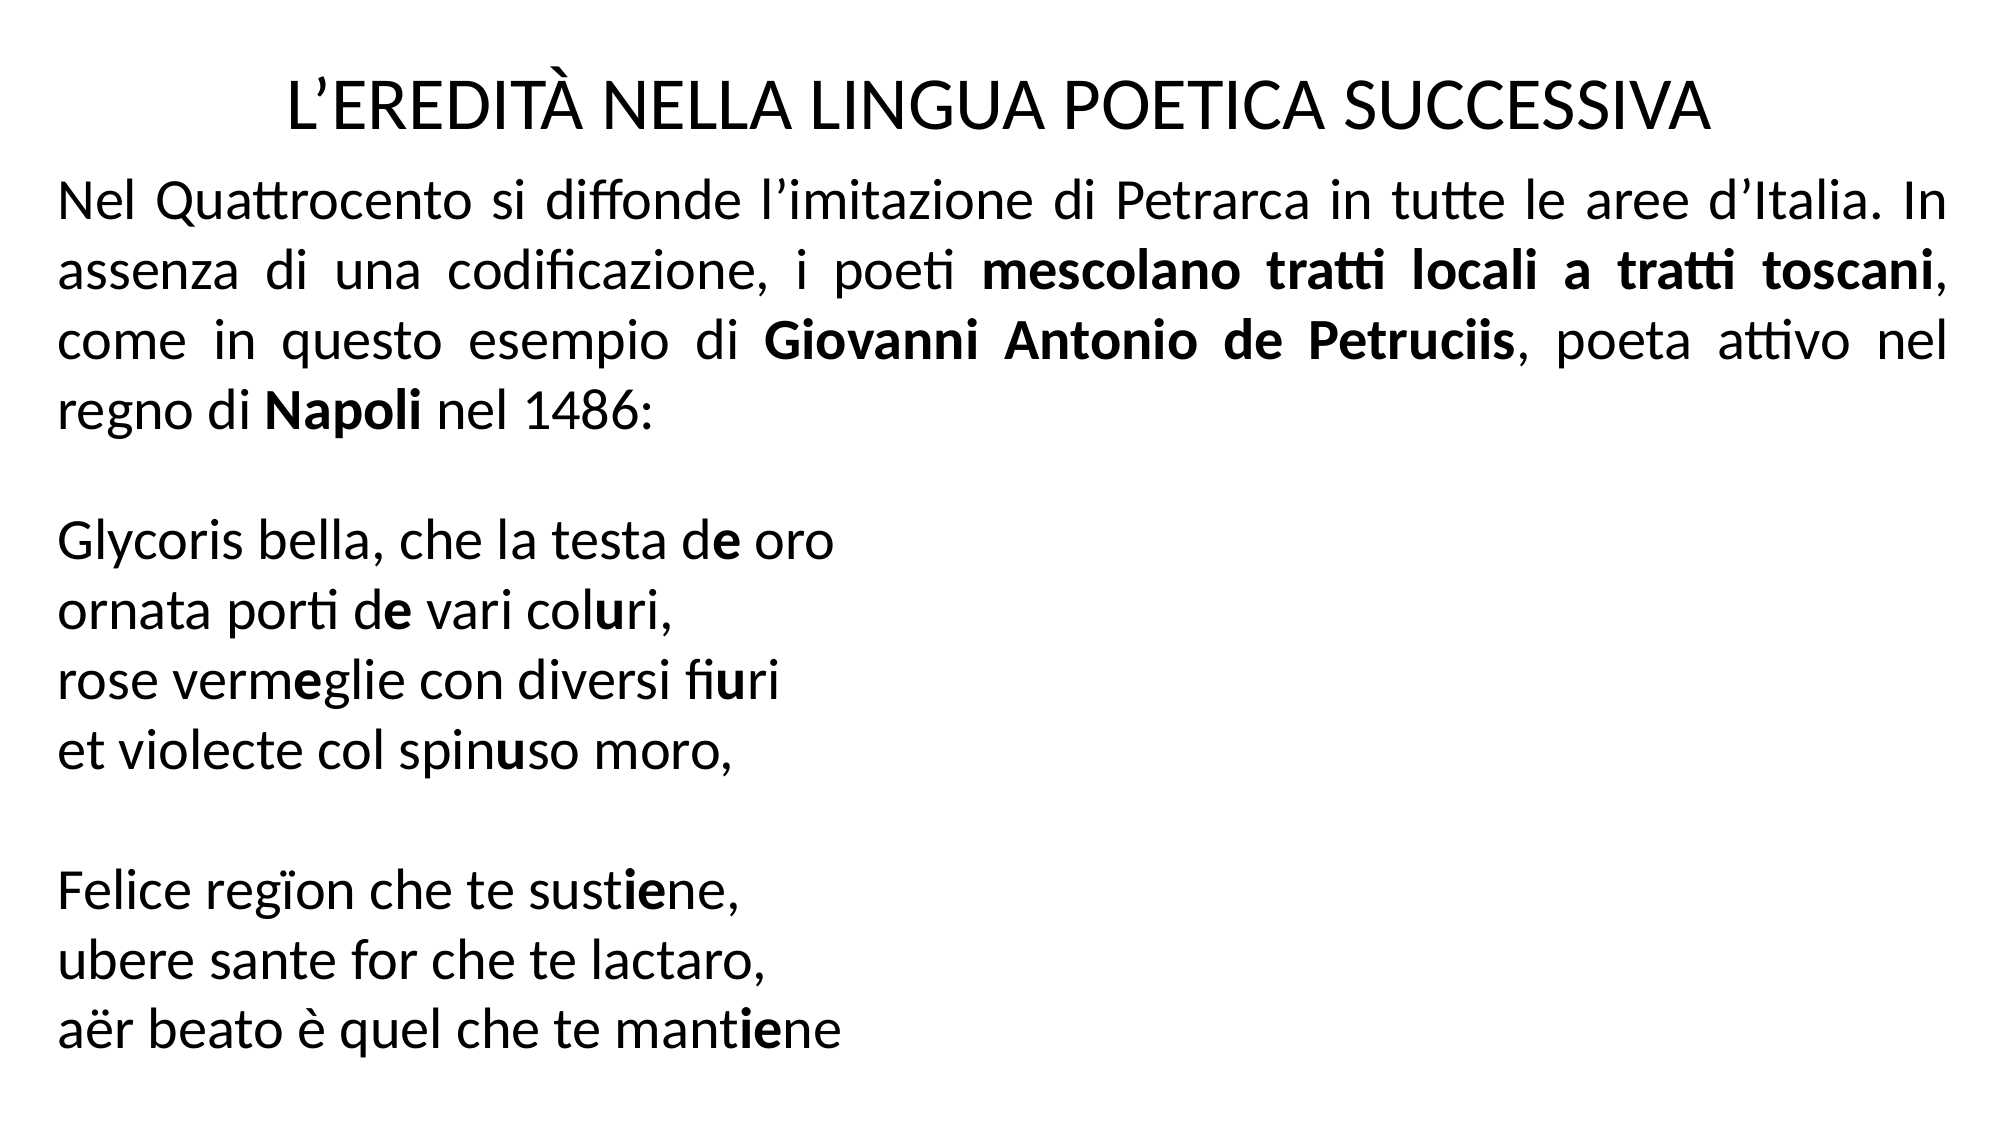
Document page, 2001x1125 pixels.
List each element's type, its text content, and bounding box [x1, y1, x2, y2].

text_box L’EREDITÀ NELLA LINGUA POETICA SUCCESSIVA [61, 47, 1939, 153]
text_box Nel Quattrocento si diffonde l’imitazione di Petrarca in tutte le aree d’Italia. In assenza di una codificazione, i poeti mescolano tratti locali a tratti toscani, come in questo esempio di Giovanni Antonio de Petruciis, poeta attivo nel regno di Napoli nel 1486: Glycoris bella, che la testa de oro ornata porti de vari coluri, rose vermeglie con diversi fiuri et violecte col spinuso moro, Felice regïon che te sustiene, ubere sante for che te lactaro, aër beato è quel che te mantiene [42, 153, 1964, 1069]
